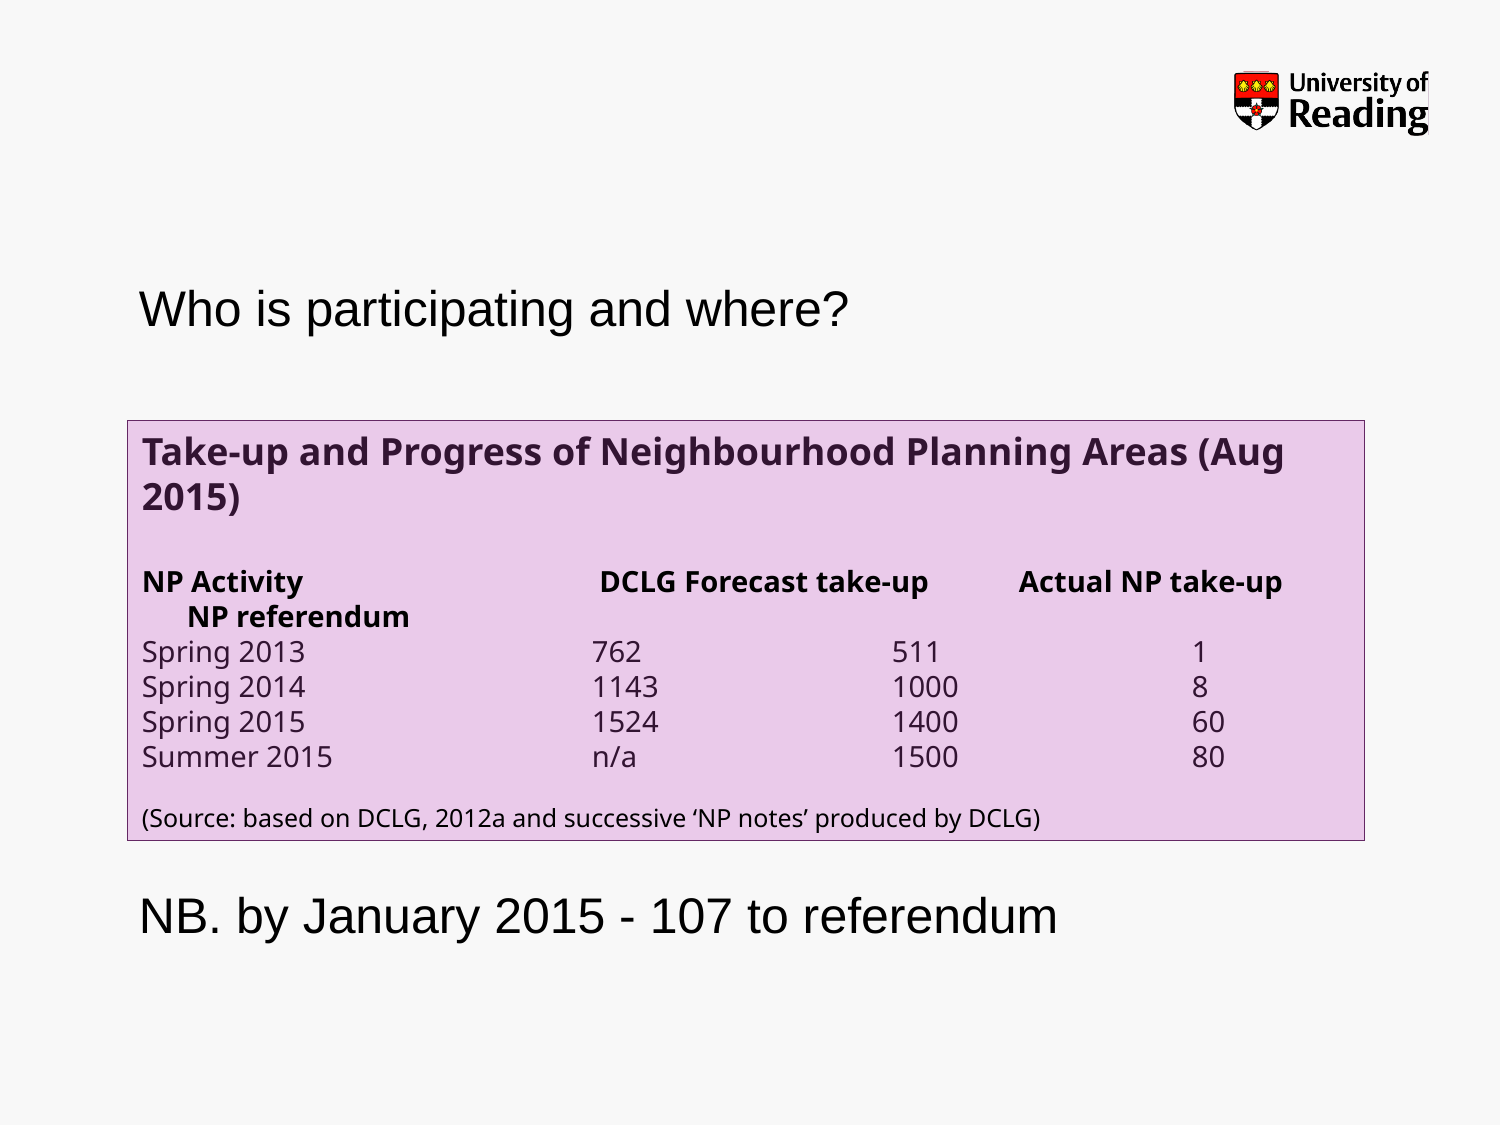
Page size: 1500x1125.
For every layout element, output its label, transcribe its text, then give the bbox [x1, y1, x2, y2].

list Who is participating and where? NB. by January 2015 - 107 to referendum [123, 262, 1426, 976]
picture [1234, 71, 1429, 136]
text_box Take-up and Progress of Neighbourhood Planning Areas (Aug 2015) NP Activity DCLG Forecast take-up Actual NP take-up NP referendum Spring 2013 762 511 1 Spring 2014 1143 1000 8 Spring 2015 1524 1400 60 Summer 2015 n/a 1500 80 (Source: based on DCLG, 2012a and successive ‘NP notes’ produced by DCLG) [127, 420, 1365, 841]
